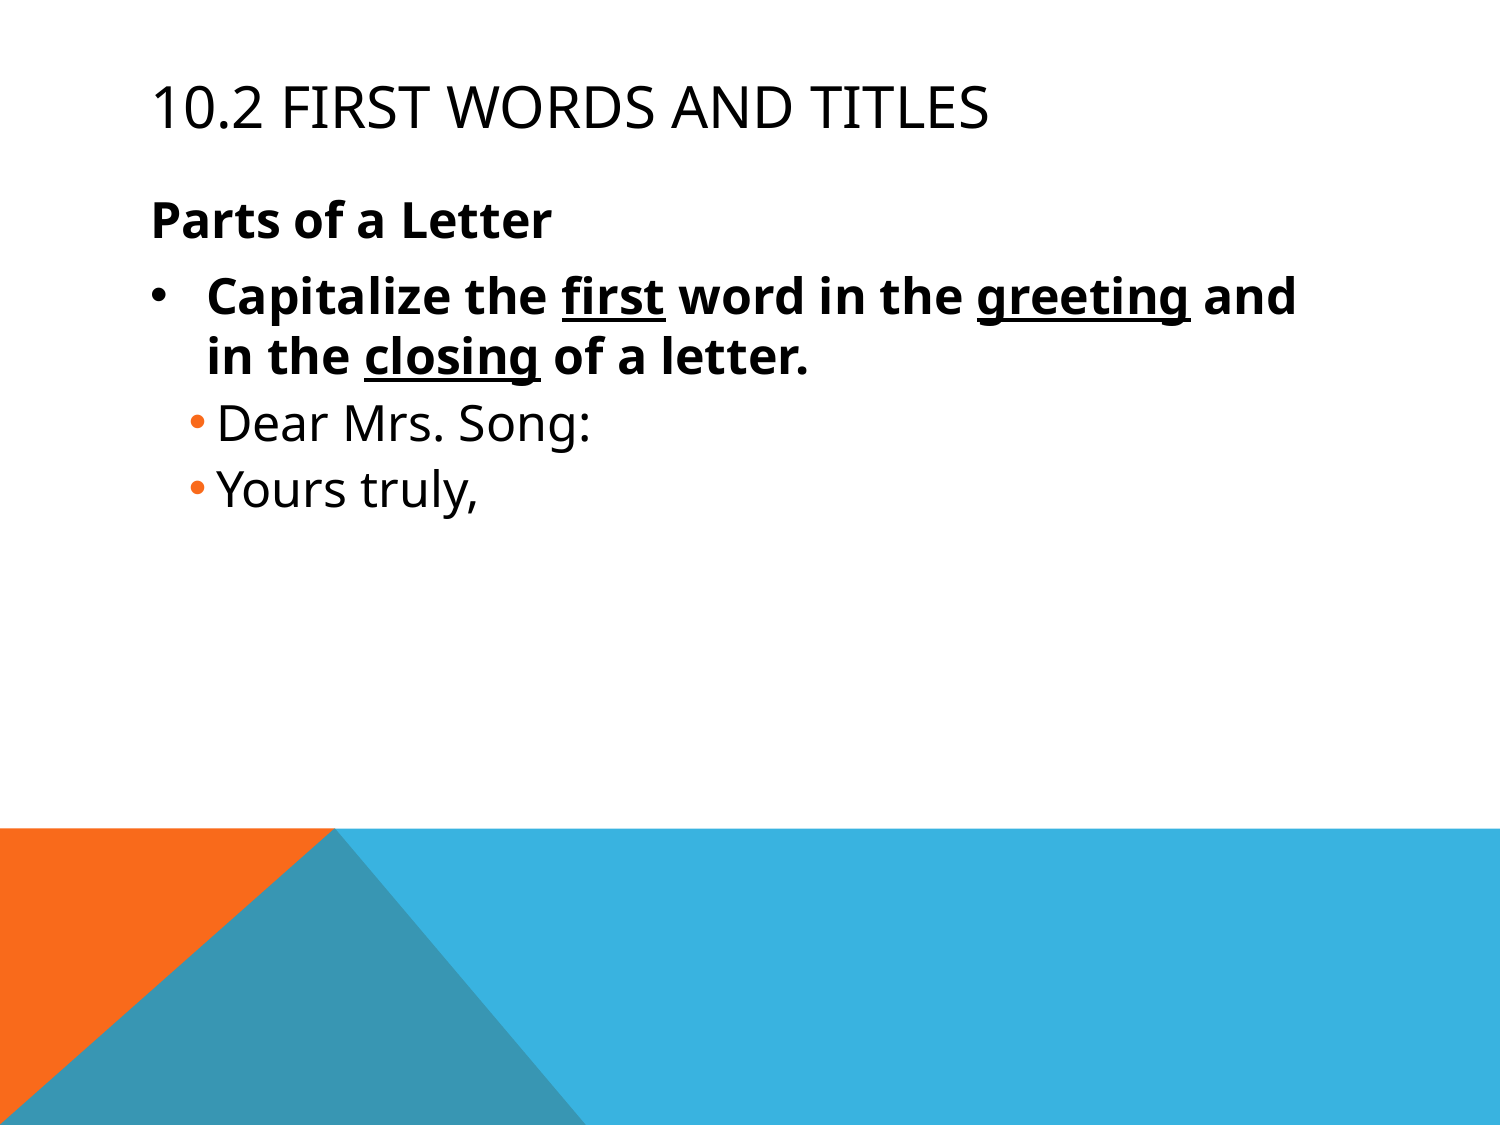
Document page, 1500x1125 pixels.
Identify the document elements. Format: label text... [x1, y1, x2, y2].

list Parts of a Letter Capitalize the first word in the greeting and in the closing of a letter. Dear Mrs. Song: Yours truly, [135, 180, 1369, 768]
title 10.2 First Words and Titles [135, 60, 1369, 150]
